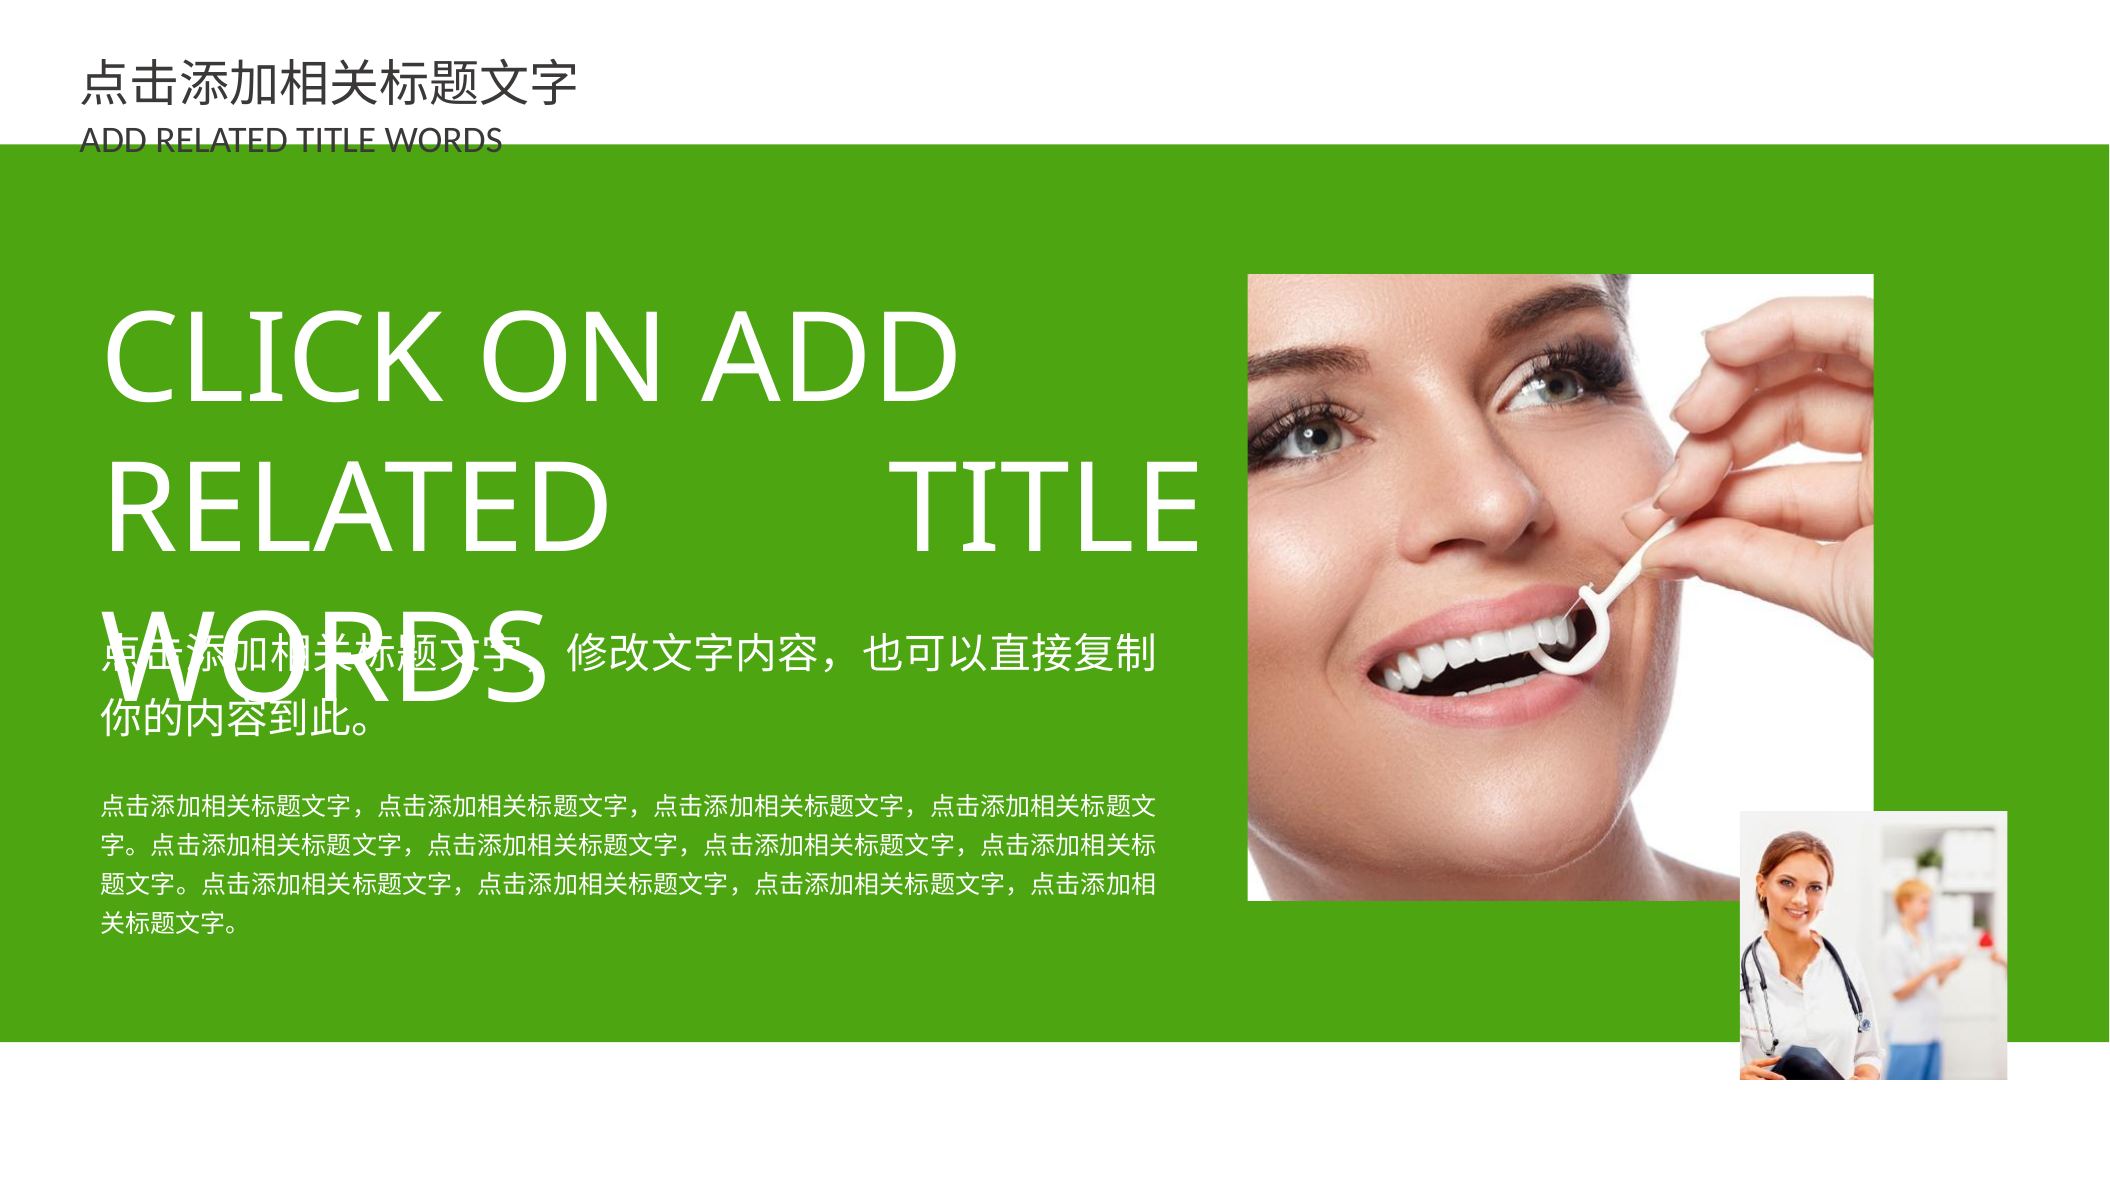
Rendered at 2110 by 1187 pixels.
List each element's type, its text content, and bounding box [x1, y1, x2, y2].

text_box 点击添加相关标题文字，修改文字内容，也可以直接复制你的内容到此。 点击添加相关标题文字，点击添加相关标题文字，点击添加相关标题文字，点击添加相关标题文字。点击添加相关标题文字，点击添加相关标题文字，点击添加相关标题文字，点击添加相关标题文字。点击添加相关标题文字，点击添加相关标题文字，点击添加相关标题文字，点击添加相关标题文字。 [86, 604, 1173, 945]
text_box ADD RELATED TITLE WORDS [63, 107, 520, 169]
text_box [1247, 273, 1875, 901]
text_box 点击添加相关标题文字 [63, 43, 596, 120]
text_box [0, 143, 2110, 1043]
text_box CLICK ON ADD RELATED TITLE WORDS [86, 269, 1220, 734]
text_box [1739, 811, 2008, 1080]
